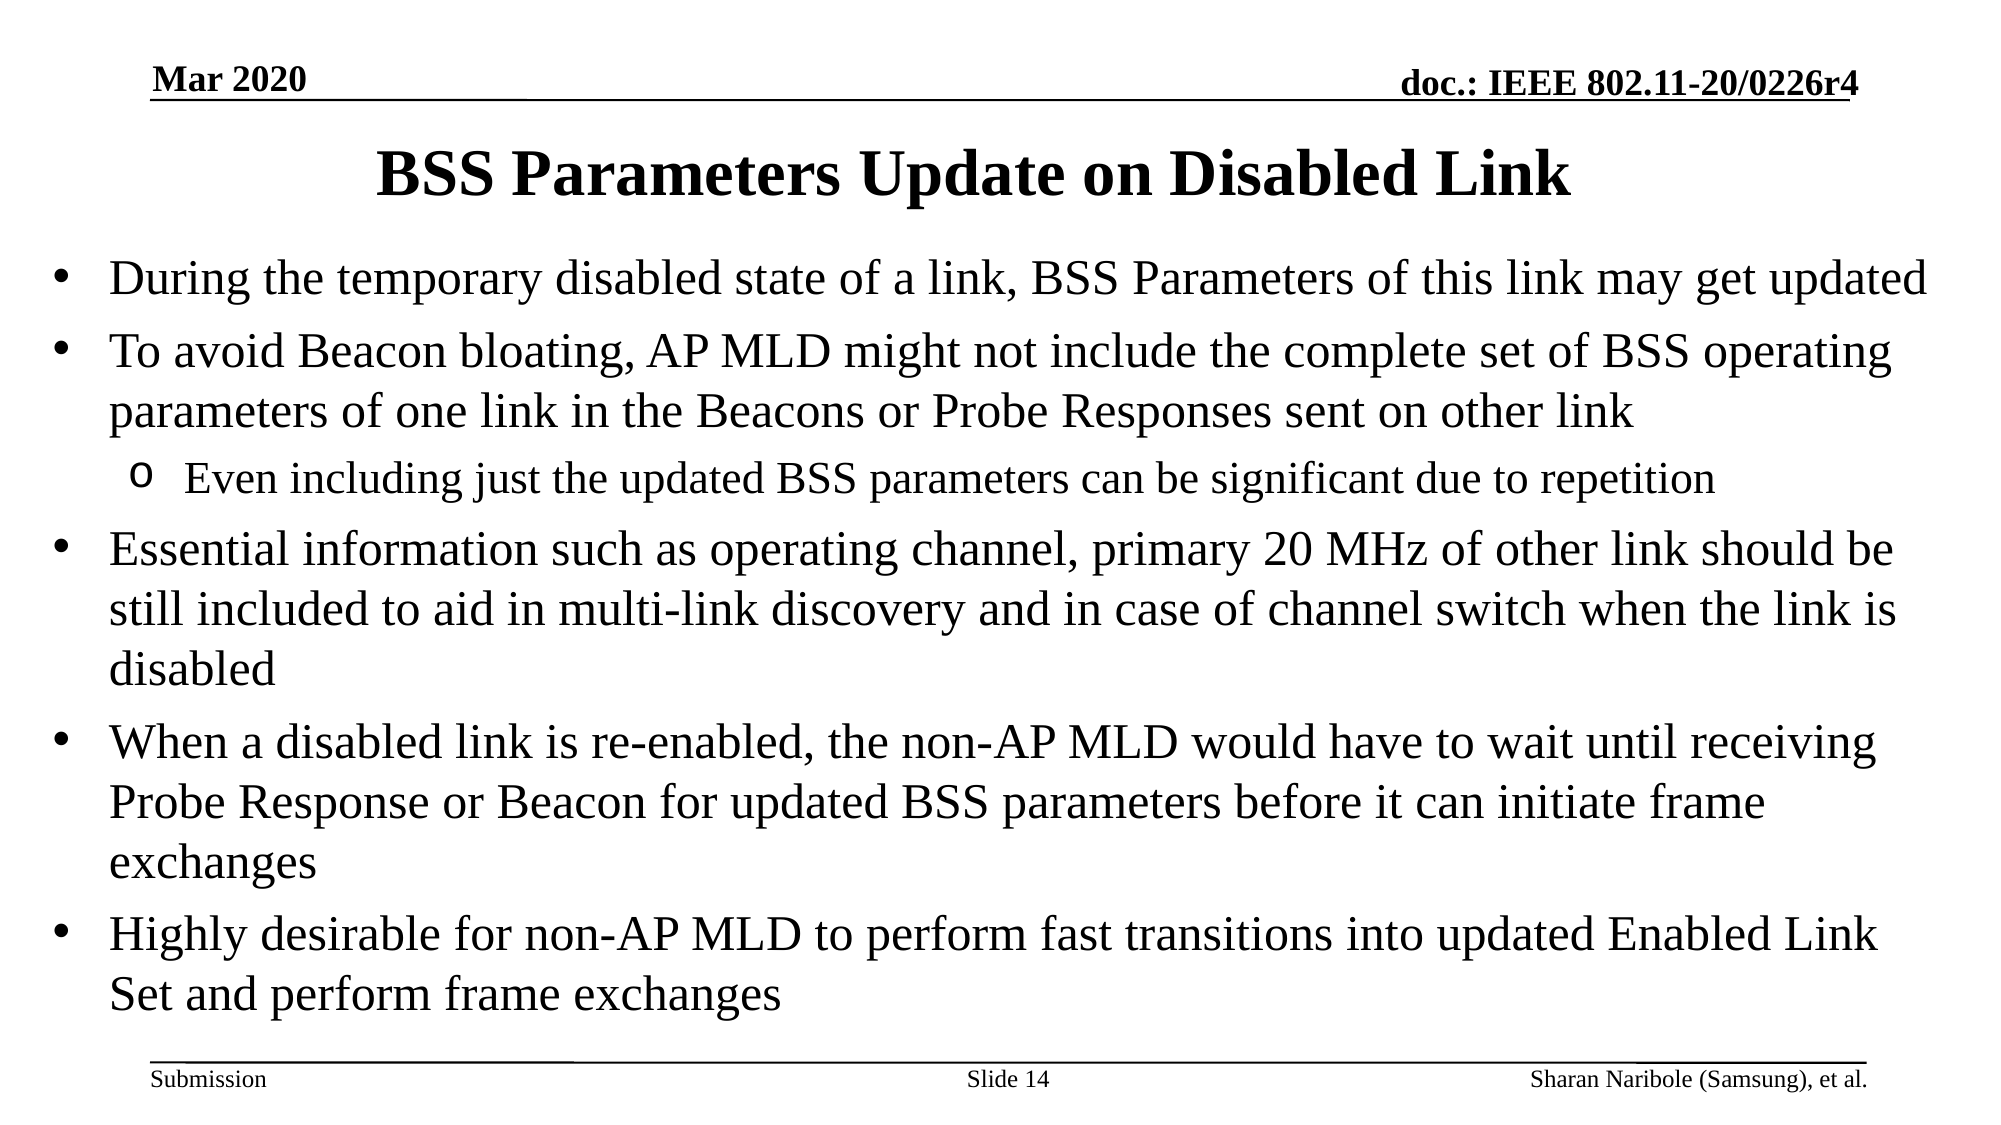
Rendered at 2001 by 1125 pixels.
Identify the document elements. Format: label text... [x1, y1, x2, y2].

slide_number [152, 54, 563, 100]
footer Sharan Naribole (Samsung), et al. [1171, 1061, 1869, 1093]
title BSS Parameters Update on Disabled Link [124, 81, 1825, 237]
slide_number Slide 14 [950, 1061, 1067, 1123]
list During the temporary disabled state of a link, BSS Parameters of this link may get updated To avoid Beacon bloating, AP MLD might not include the complete set of BSS operating parameters of one link in the Beacons or Probe Responses sent on other link Even including just the updated BSS parameters can be significant due to repetition Essential information such as operating channel, primary 20 MHz of other link should be still included to aid in multi-link discovery and in case of channel switch when the link is disabled When a disabled link is re-enabled, the non-AP MLD would have to wait until receiving Probe Response or Beacon for updated BSS parameters before it can initiate frame exchanges Highly desirable for non-AP MLD to perform fast transitions into updated Enabled Link Set and perform frame exchanges [37, 237, 1951, 913]
